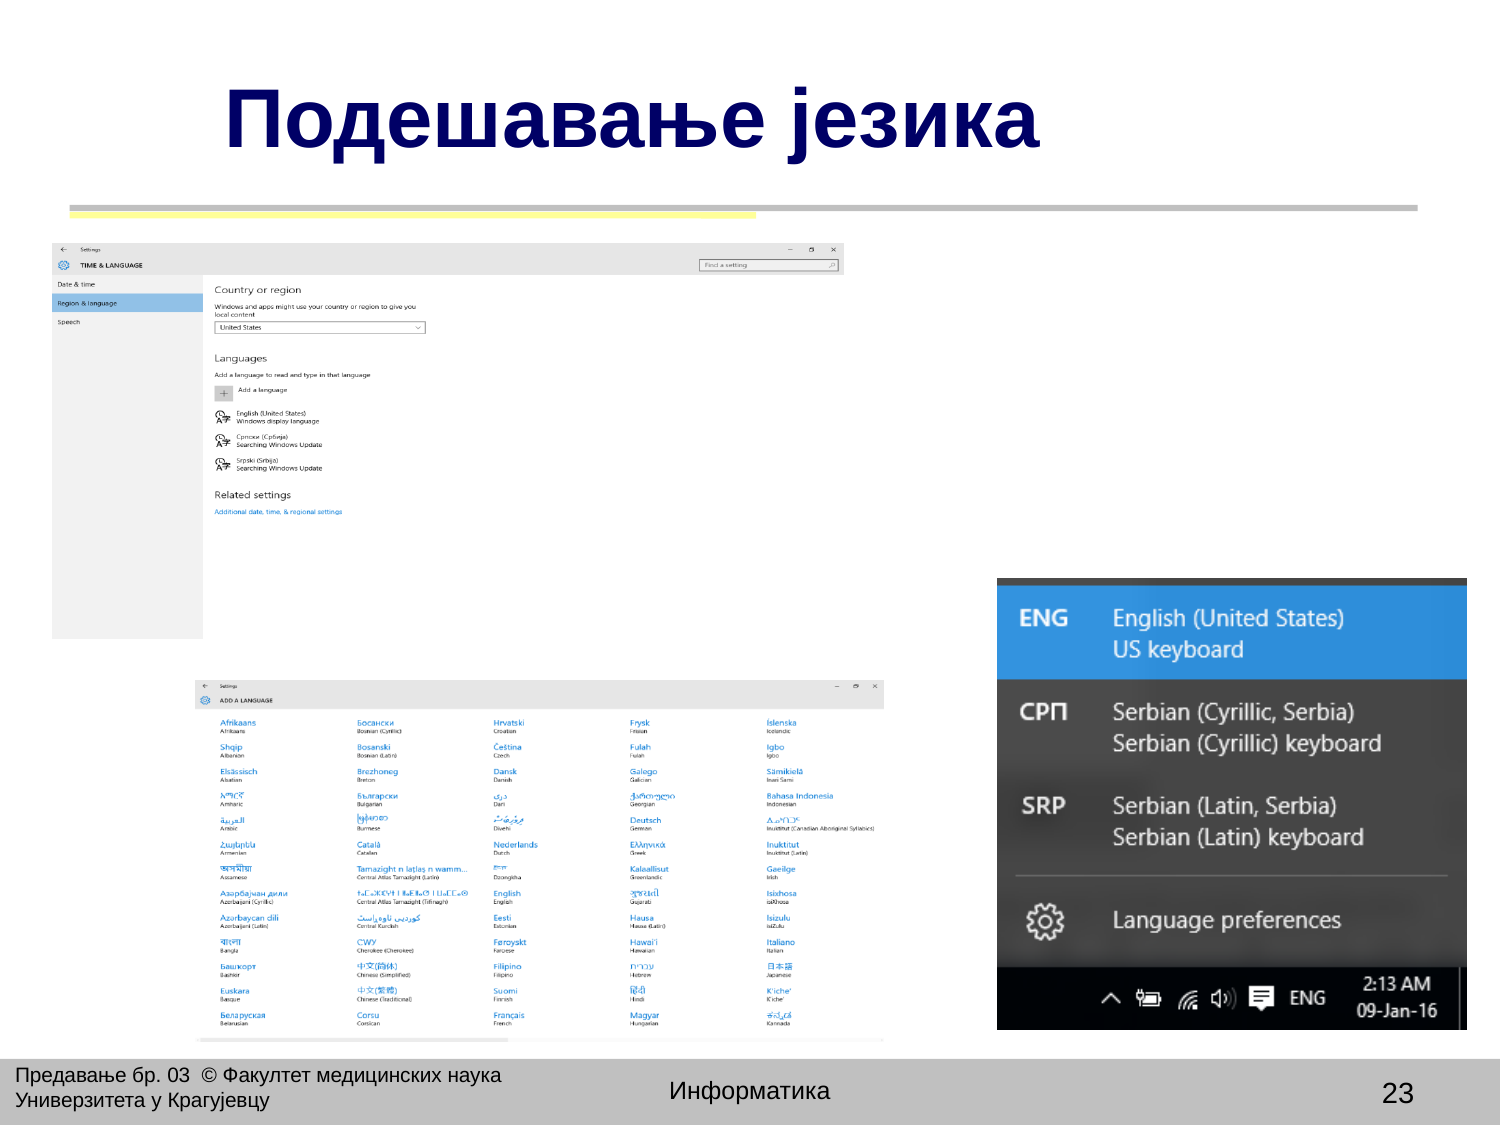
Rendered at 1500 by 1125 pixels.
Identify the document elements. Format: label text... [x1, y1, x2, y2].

slide_number 23 [1079, 1066, 1430, 1125]
picture [194, 680, 885, 1043]
footer Информатика [512, 1066, 988, 1125]
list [997, 577, 1467, 1030]
title Подешавање језика [69, 19, 1426, 208]
picture [52, 242, 844, 639]
slide_number Предавање бр. 03 © Факултет медицинских наука Универзитета у Крагујевцу [0, 1053, 614, 1108]
